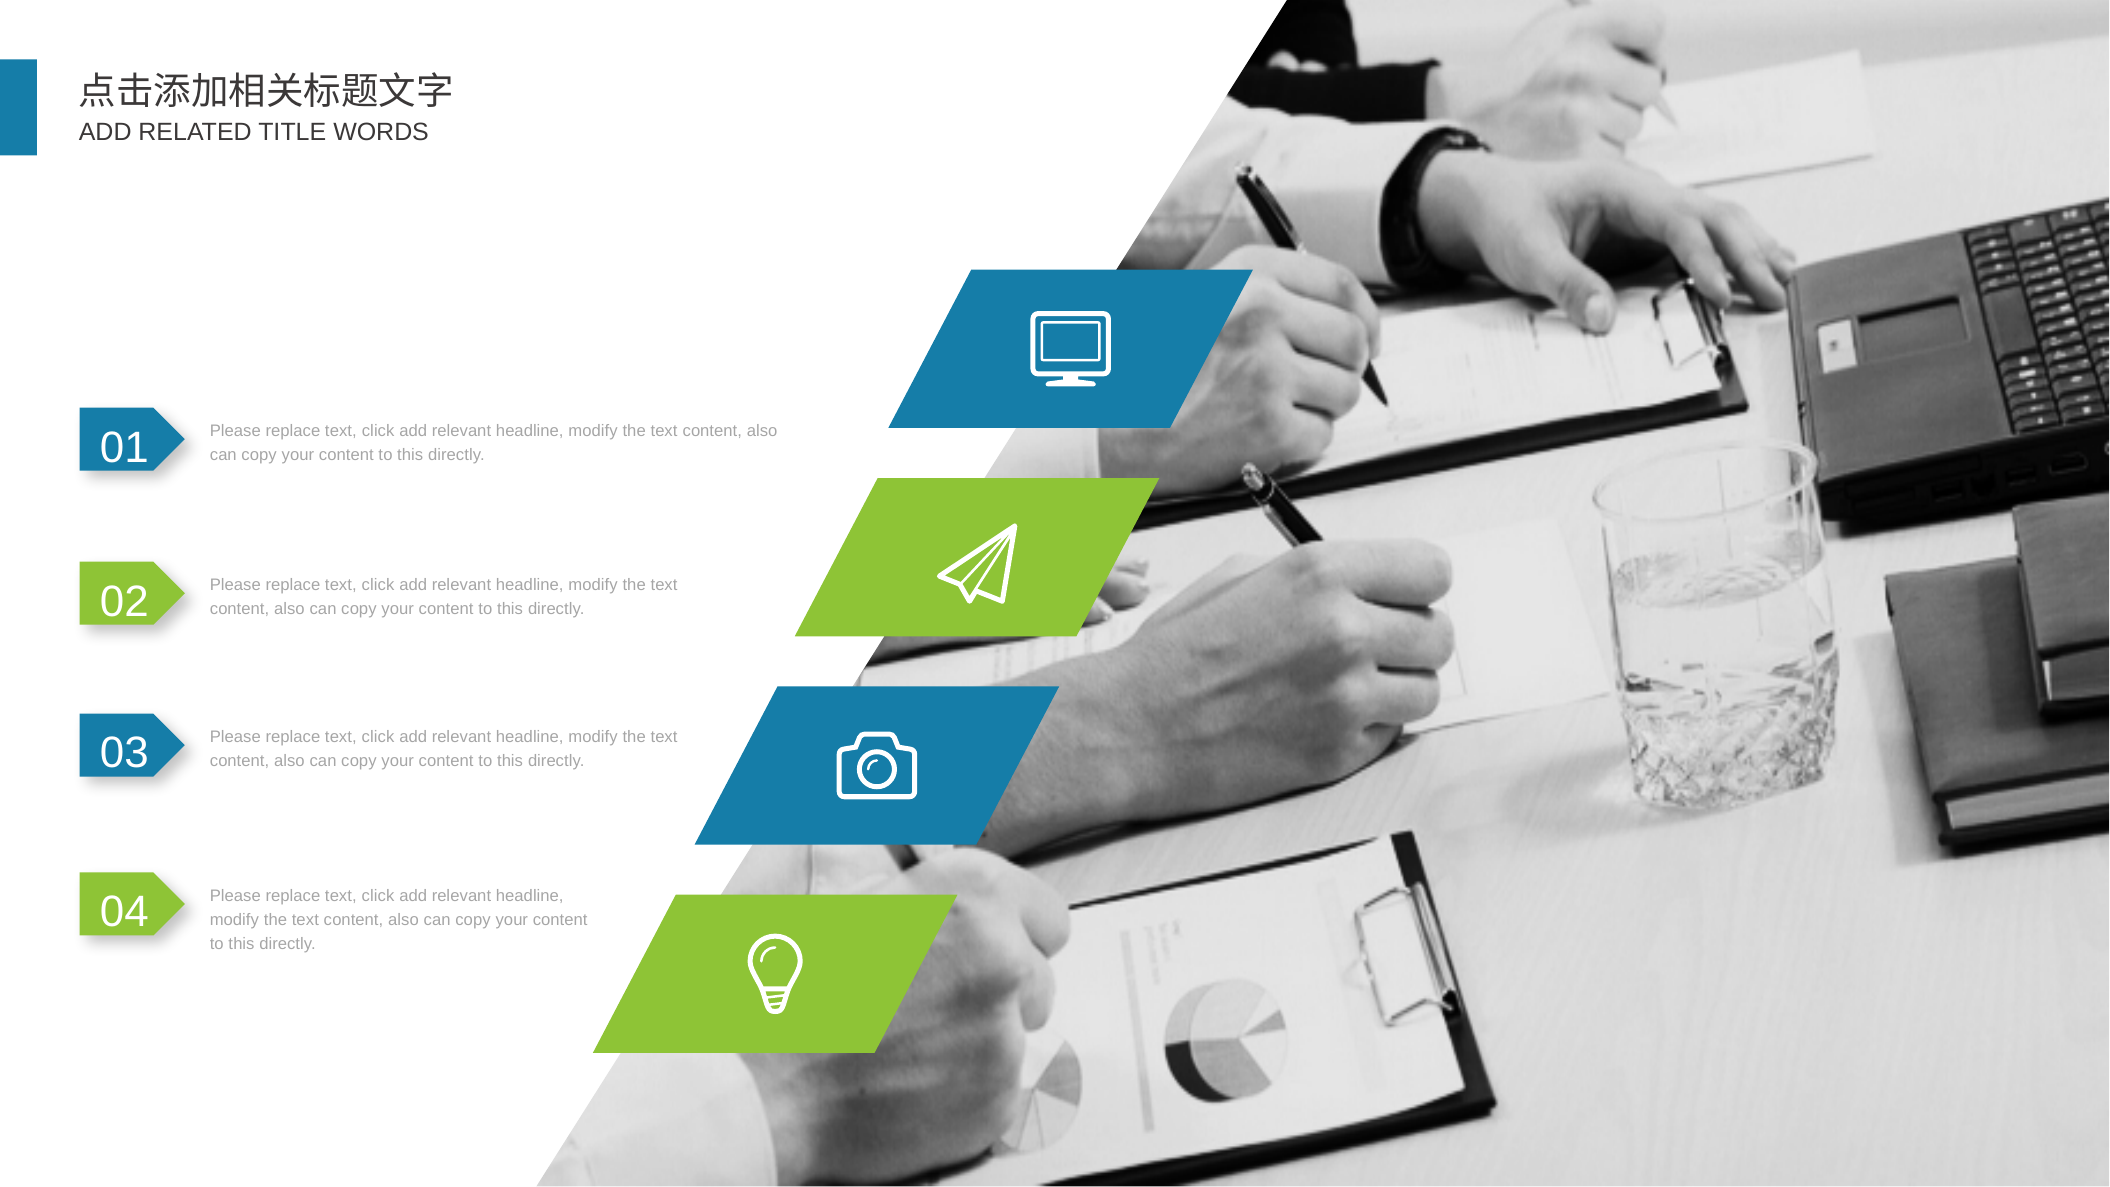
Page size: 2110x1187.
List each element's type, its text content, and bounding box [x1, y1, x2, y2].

text_box ADD RELATED TITLE WORDS [62, 107, 446, 154]
text_box 点击添加相关标题文字 [62, 59, 470, 121]
text_box Please replace text, click add relevant headline, modify the text content, also can copy your content to this directly. [193, 408, 803, 472]
text_box 04 [78, 871, 187, 937]
text_box Please replace text, click add relevant headline, modify the text content, also can copy your content to this directly. [194, 872, 618, 961]
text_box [888, 269, 1253, 428]
text_box 01 [78, 406, 187, 472]
text_box 03 [78, 712, 187, 778]
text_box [794, 478, 1160, 637]
text_box Please replace text, click add relevant headline, modify the text content, also can copy your content to this directly. [194, 562, 733, 626]
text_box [694, 686, 1060, 845]
text_box [534, 0, 2110, 1187]
text_box 02 [78, 560, 187, 626]
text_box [592, 894, 958, 1053]
text_box Please replace text, click add relevant headline, modify the text content, also can copy your content to this directly. [194, 714, 694, 778]
